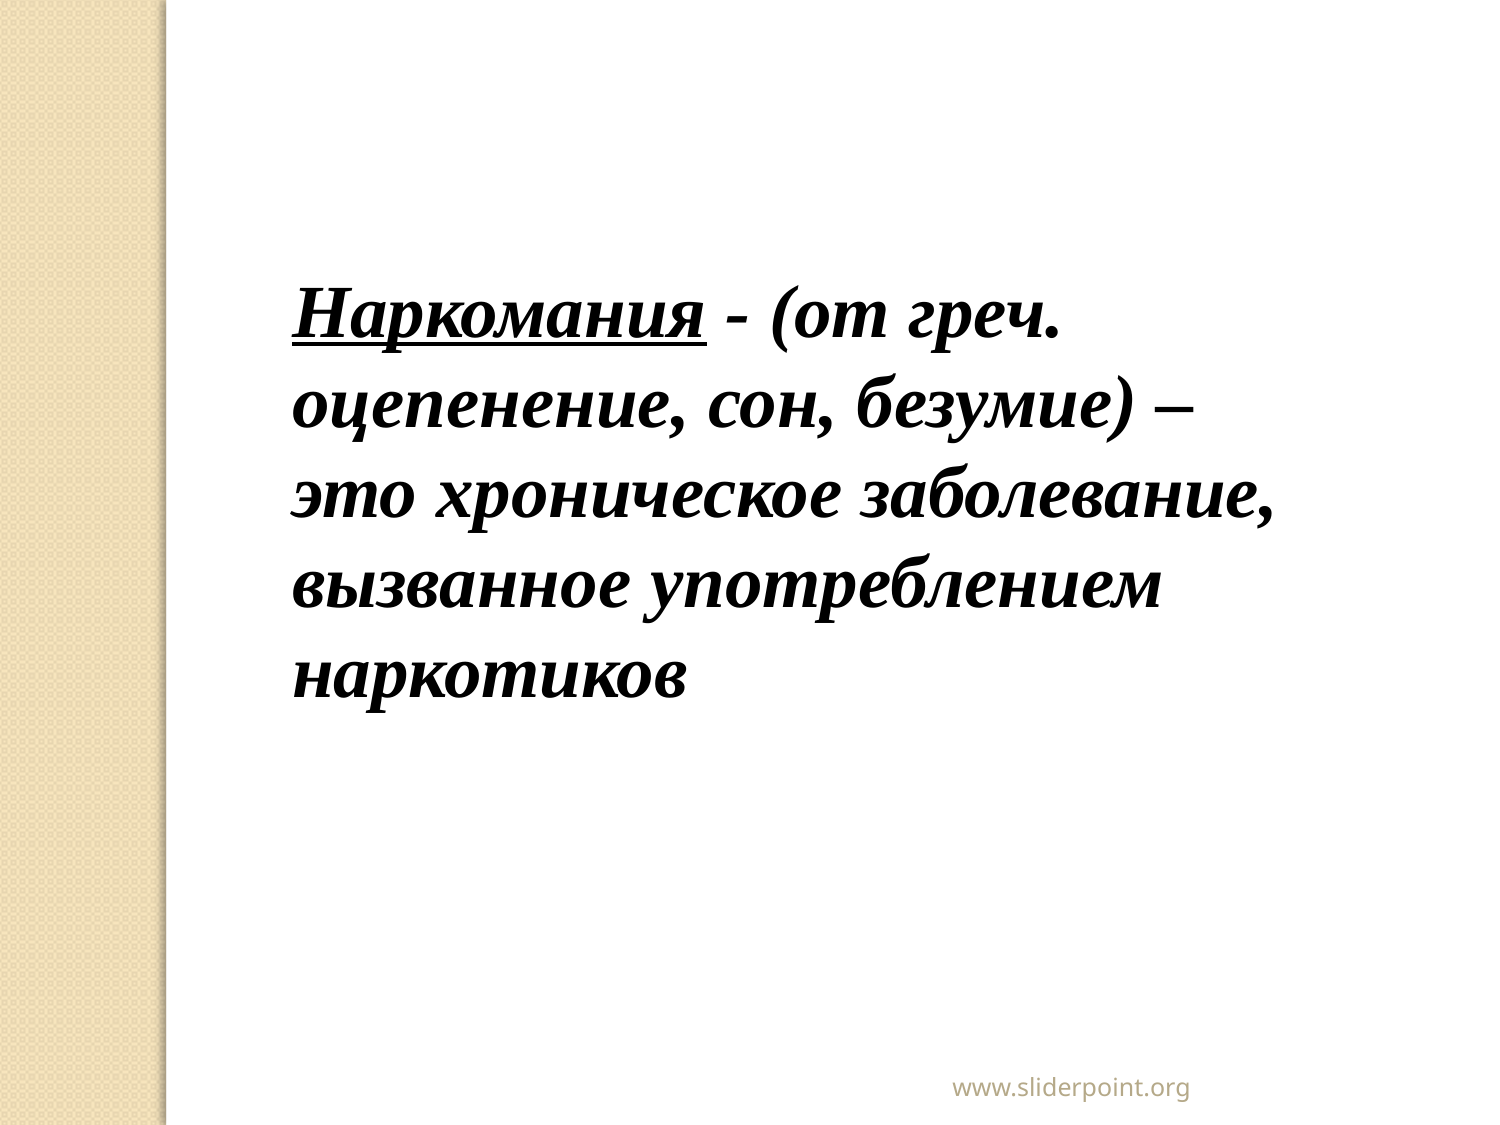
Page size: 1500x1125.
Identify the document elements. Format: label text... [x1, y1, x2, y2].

footer www.sliderpoint.org [937, 1034, 1413, 1113]
text_box Наркомания - (от греч. оцепенение, сон, безумие) – это хроническое заболевание, вызванное употреблением наркотиков [277, 255, 1294, 721]
